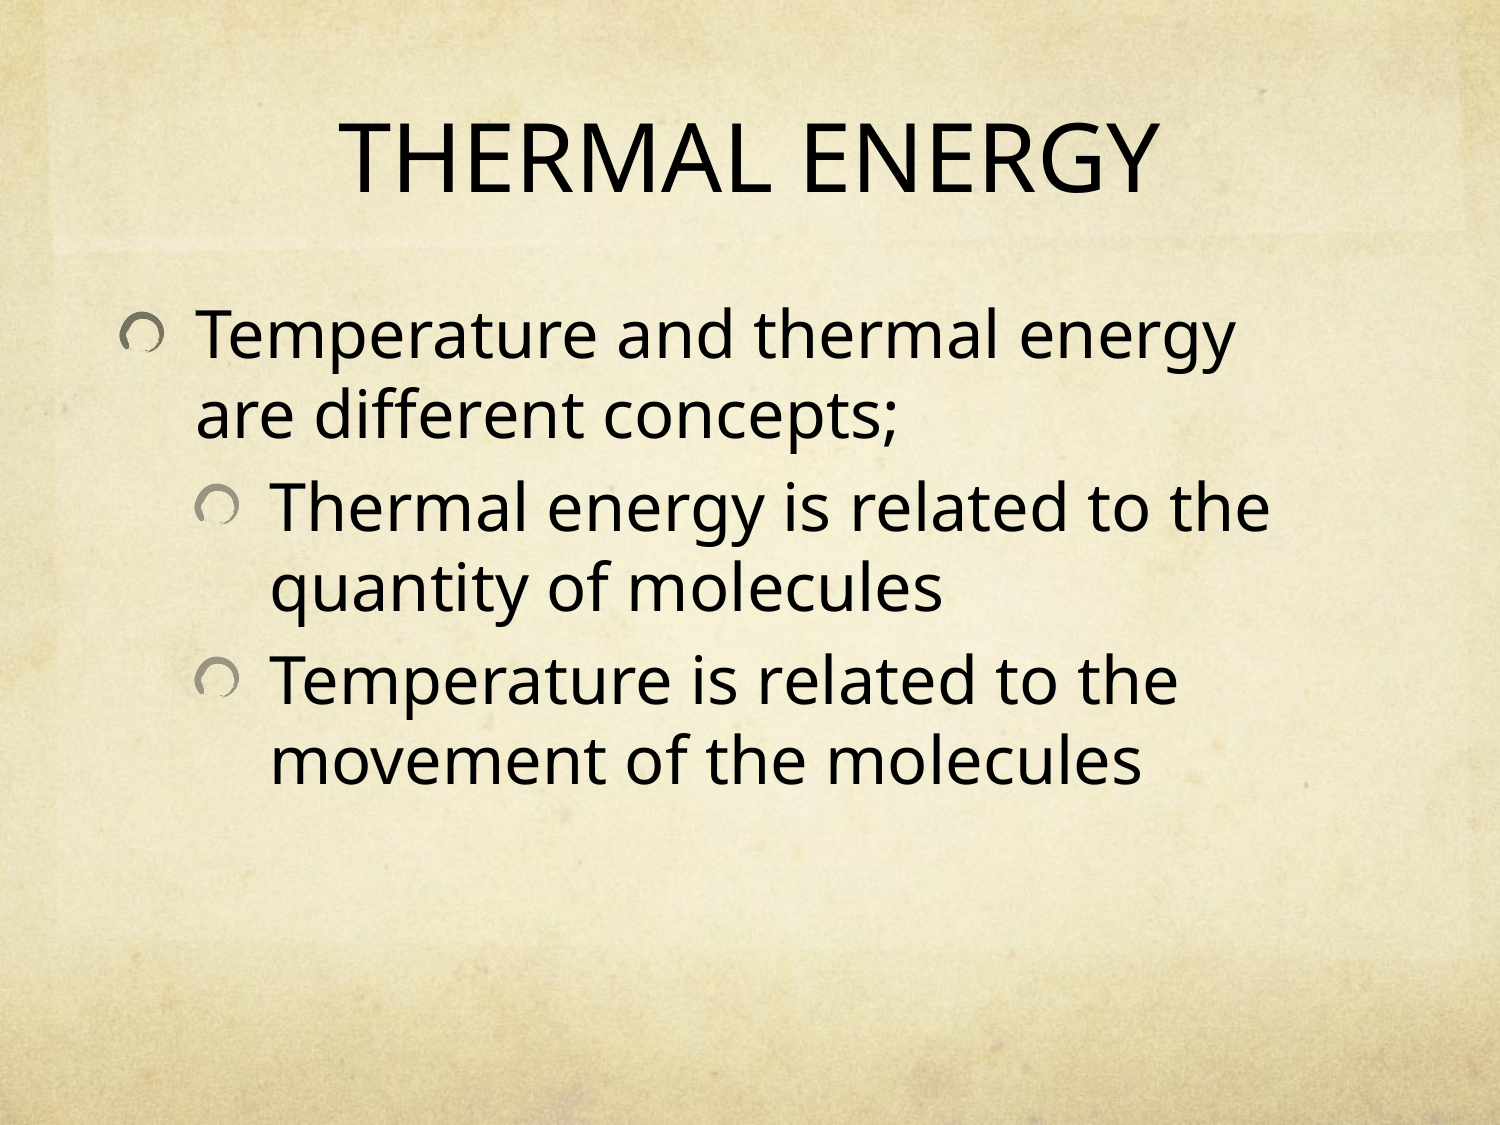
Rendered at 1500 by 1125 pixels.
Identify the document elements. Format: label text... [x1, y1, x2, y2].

picture [0, 0, 1500, 1125]
title THERMAL ENERGY [150, 82, 1350, 225]
list Temperature and thermal energy are different concepts; Thermal energy is related to the quantity of molecules Temperature is related to the movement of the molecules [104, 284, 1350, 950]
